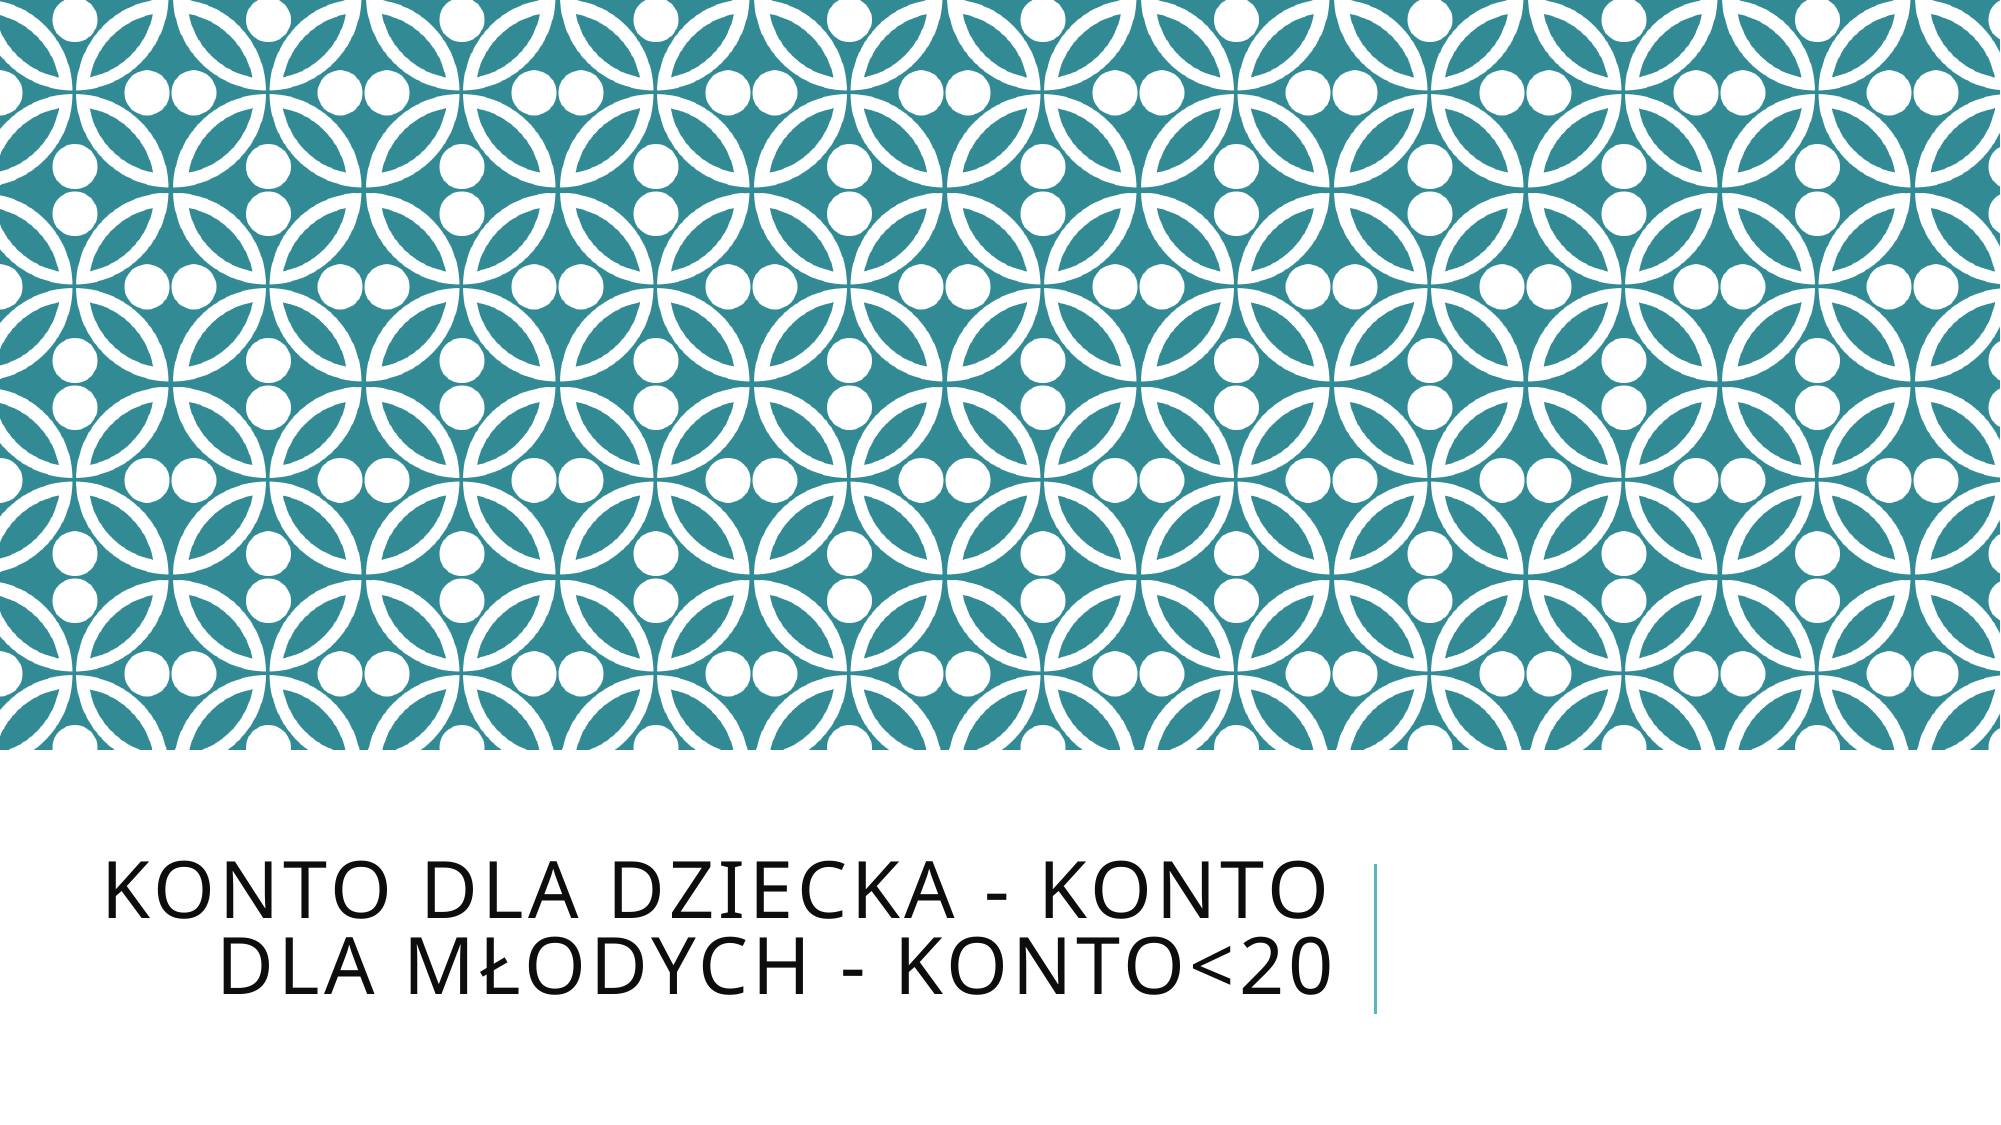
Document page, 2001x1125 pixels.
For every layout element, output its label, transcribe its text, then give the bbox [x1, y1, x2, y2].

title Konto dla dziecka - konto dla młodych - Konto<20 [75, 813, 1350, 1054]
